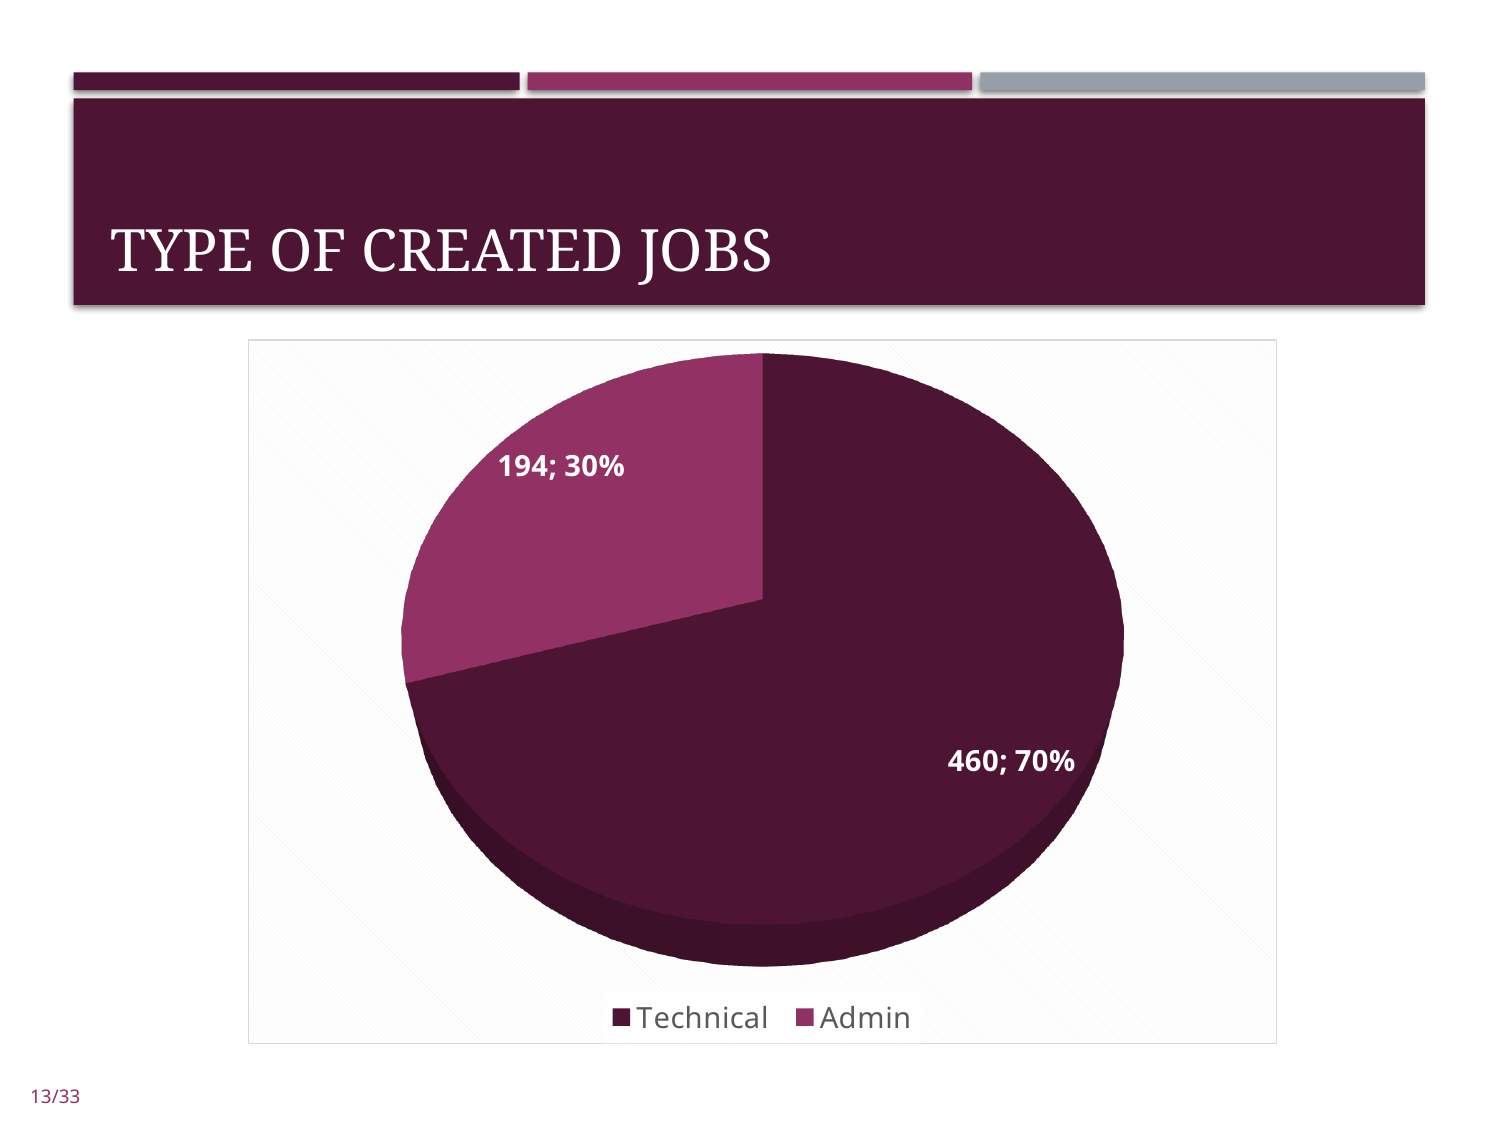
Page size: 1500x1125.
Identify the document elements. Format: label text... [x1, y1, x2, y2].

slide_number 13/33 [0, 1068, 96, 1125]
chart [247, 338, 1278, 1045]
title Type of created jobs [95, 112, 1406, 291]
